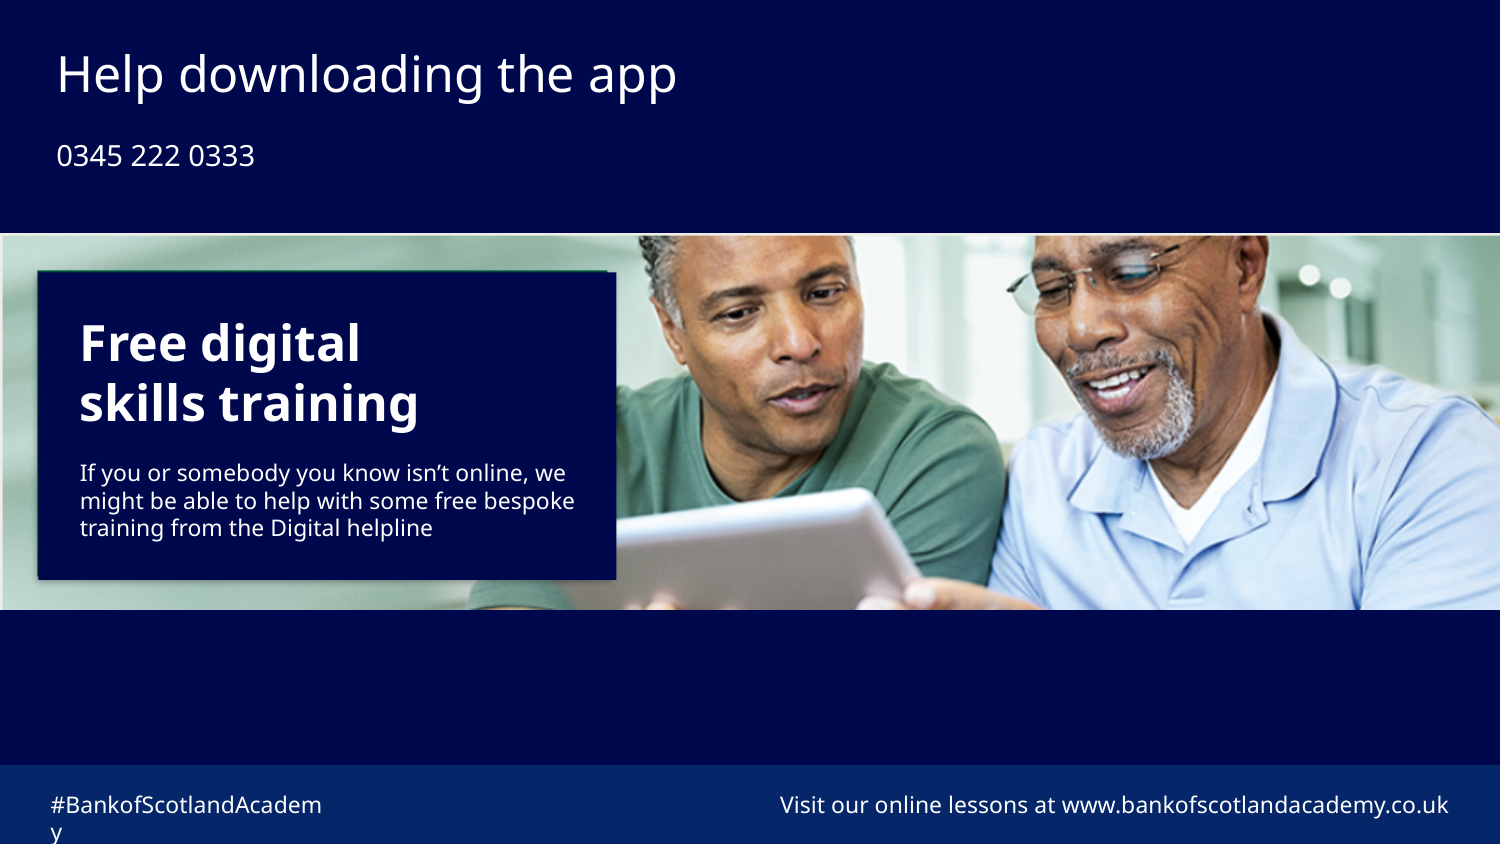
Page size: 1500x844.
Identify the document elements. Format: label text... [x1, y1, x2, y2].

list 0345 222 0333 [41, 129, 721, 181]
picture [0, 233, 1500, 610]
title Help downloading the app [41, 41, 721, 112]
